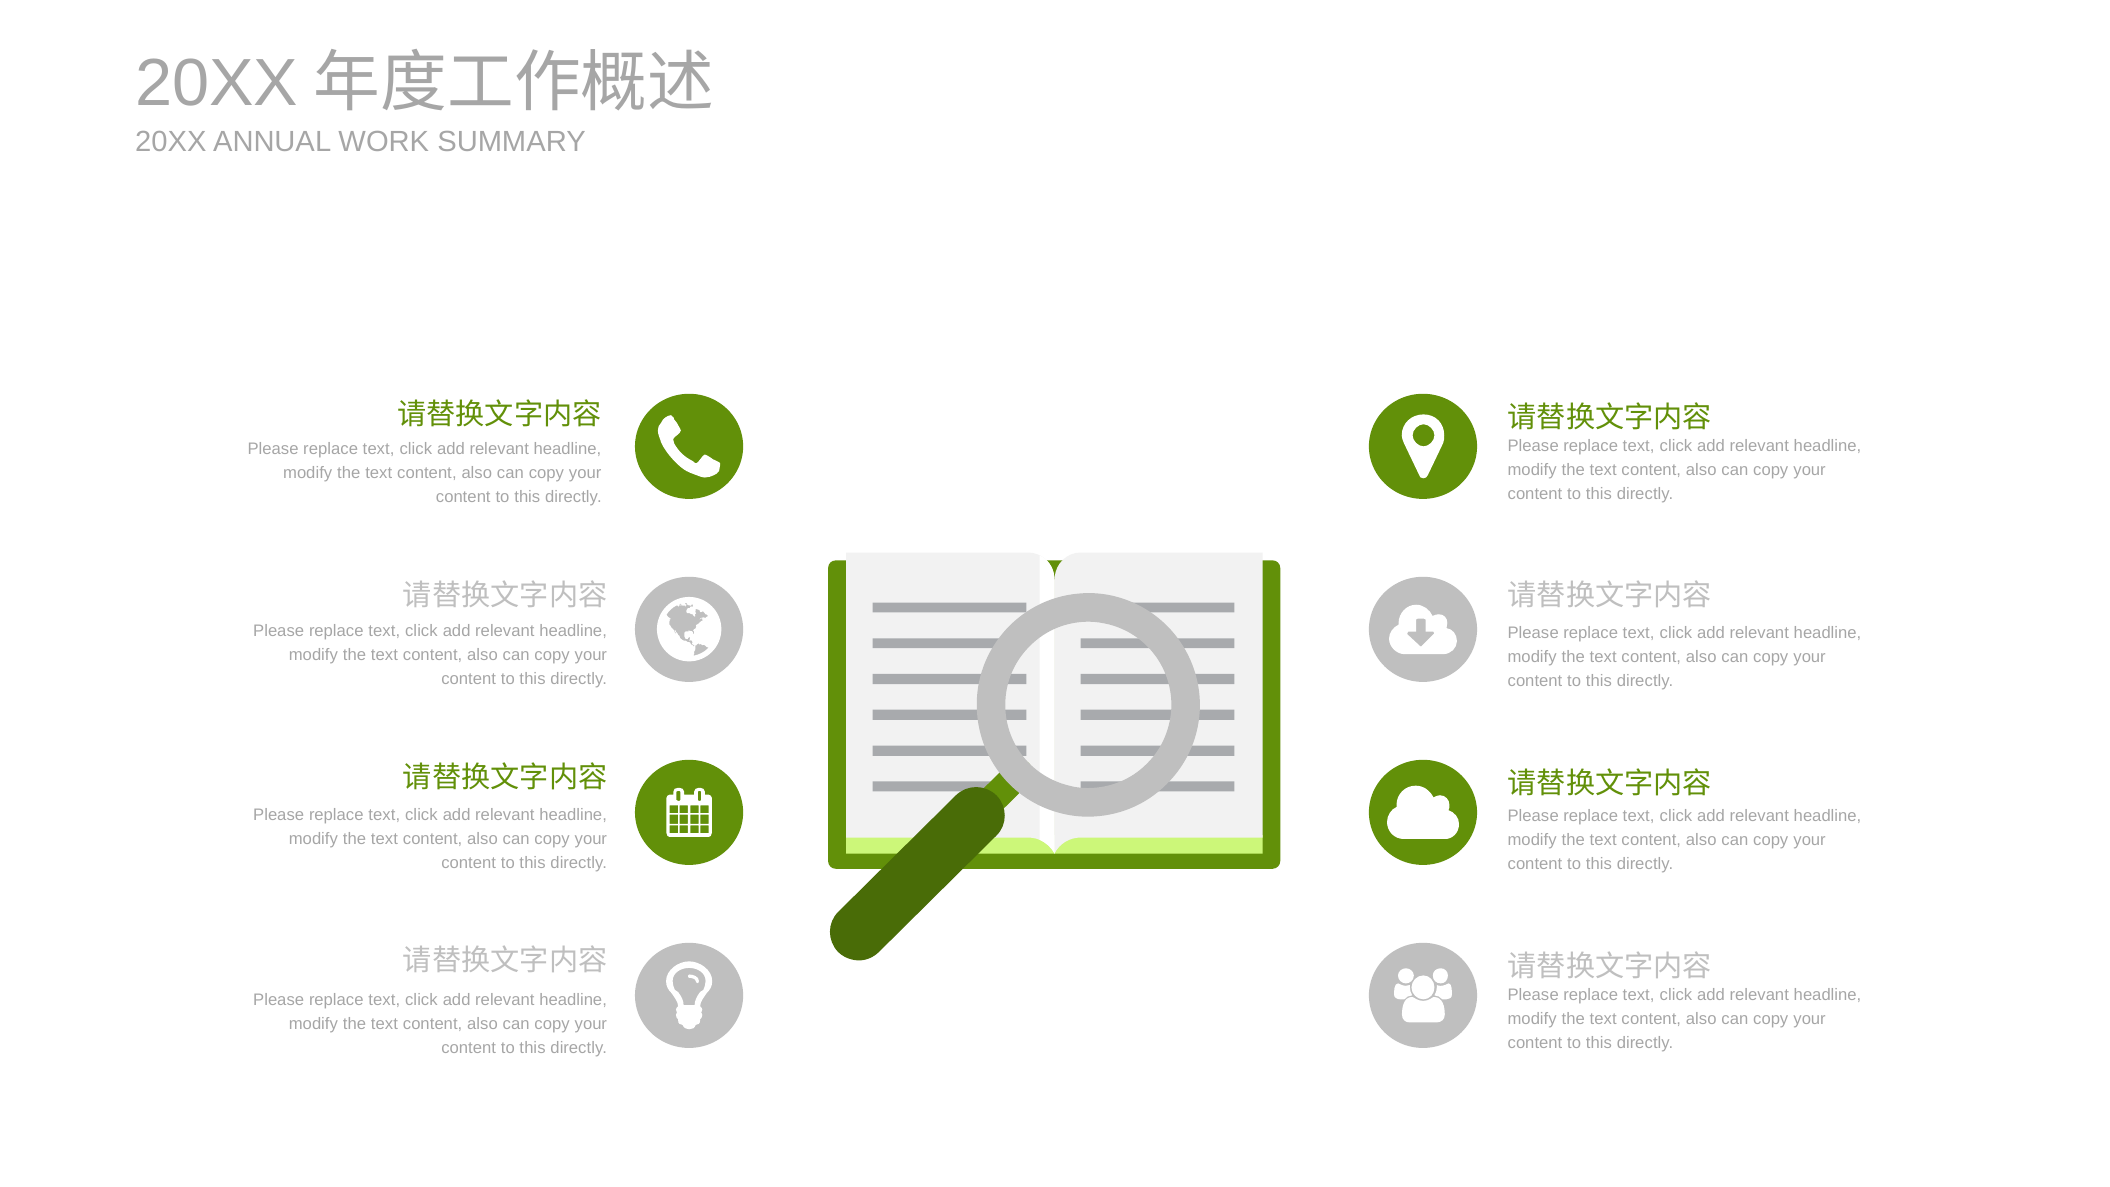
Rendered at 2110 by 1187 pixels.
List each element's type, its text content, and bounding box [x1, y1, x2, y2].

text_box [634, 759, 744, 865]
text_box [251, 568, 608, 689]
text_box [1507, 569, 1864, 691]
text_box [1368, 942, 1478, 1048]
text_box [634, 942, 744, 1048]
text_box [251, 750, 608, 873]
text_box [1507, 939, 1864, 1053]
text_box 20XX ANNUAL WORK SUMMARY [135, 122, 596, 158]
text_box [1368, 393, 1478, 499]
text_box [634, 576, 744, 682]
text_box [1507, 390, 1864, 504]
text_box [1368, 576, 1478, 682]
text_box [634, 393, 744, 499]
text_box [246, 388, 602, 507]
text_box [1368, 759, 1478, 865]
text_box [251, 934, 608, 1058]
text_box 20XX年度工作概述 [135, 38, 783, 119]
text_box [1507, 756, 1864, 874]
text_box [827, 552, 1281, 963]
